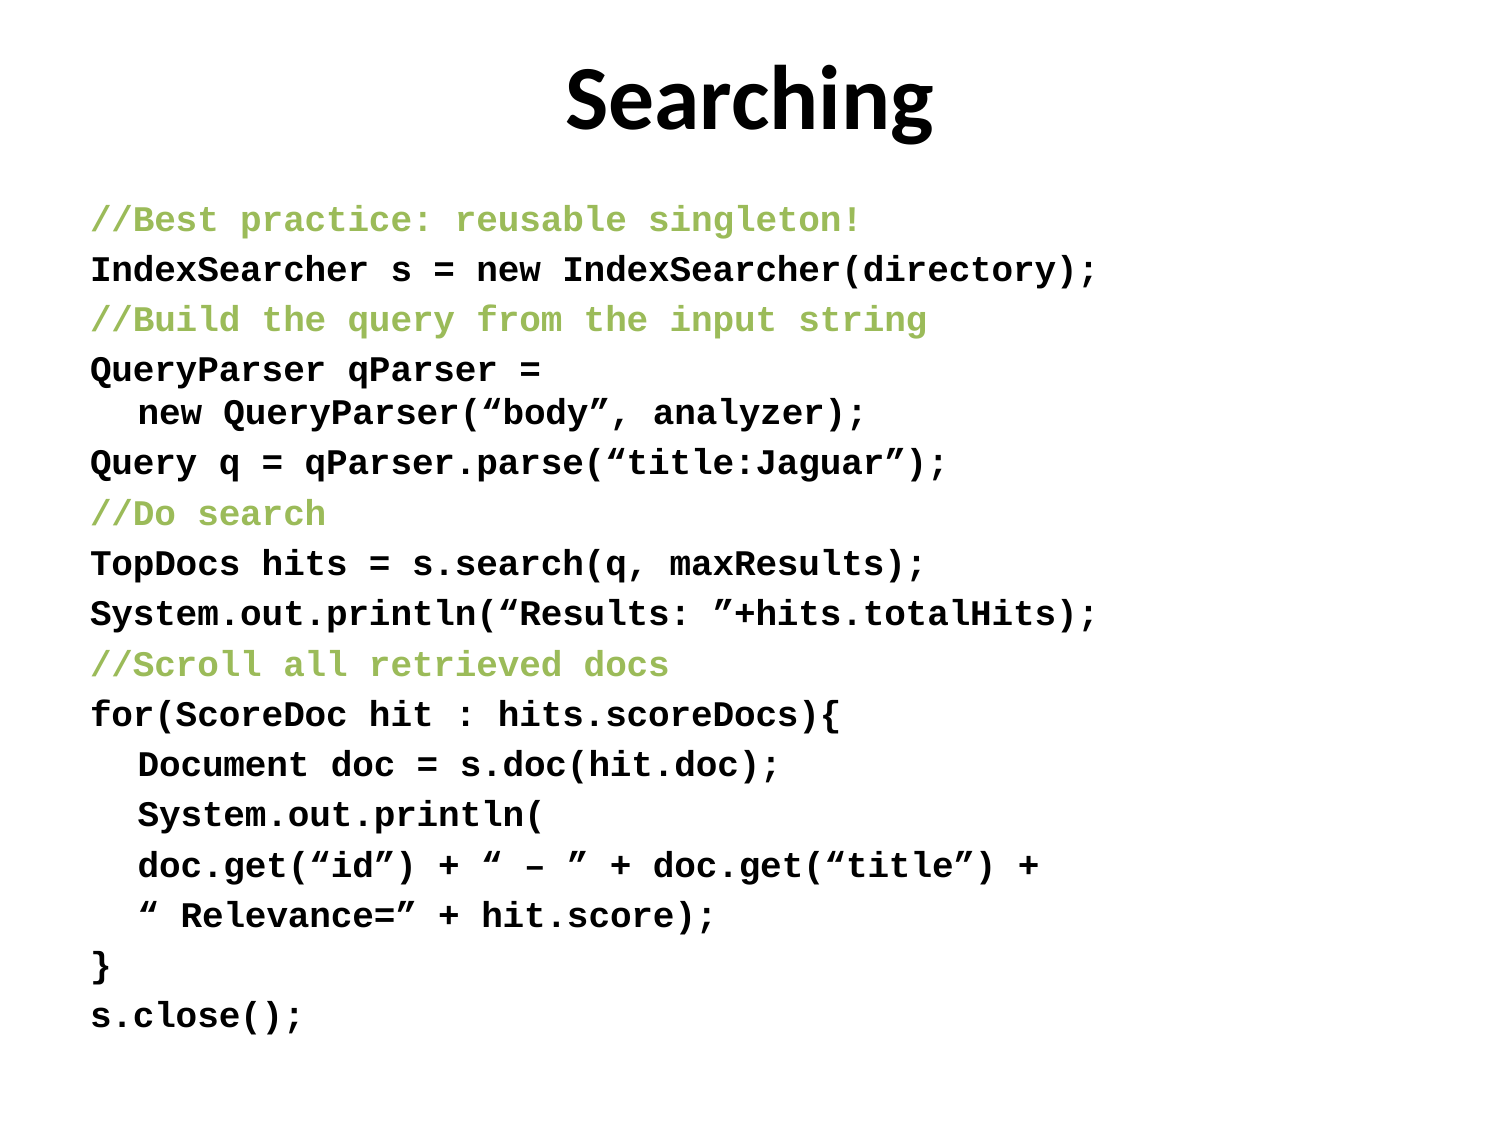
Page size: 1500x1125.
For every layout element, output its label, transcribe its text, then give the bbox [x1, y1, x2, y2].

title Searching [75, 21, 1425, 164]
list //Best practice: reusable singleton! IndexSearcher s = new IndexSearcher(directory); //Build the query from the input string QueryParser qParser = new QueryParser(“body”, analyzer); Query q = qParser.parse(“title:Jaguar”); //Do search TopDocs hits = s.search(q, maxResults); System.out.println(“Results: ”+hits.totalHits); //Scroll all retrieved docs for(ScoreDoc hit : hits.scoreDocs){ Document doc = s.doc(hit.doc); System.out.println( doc.get(“id”) + “ – ” + doc.get(“title”) + “ Relevance=” + hit.score); } s.close(); [75, 187, 1425, 1055]
